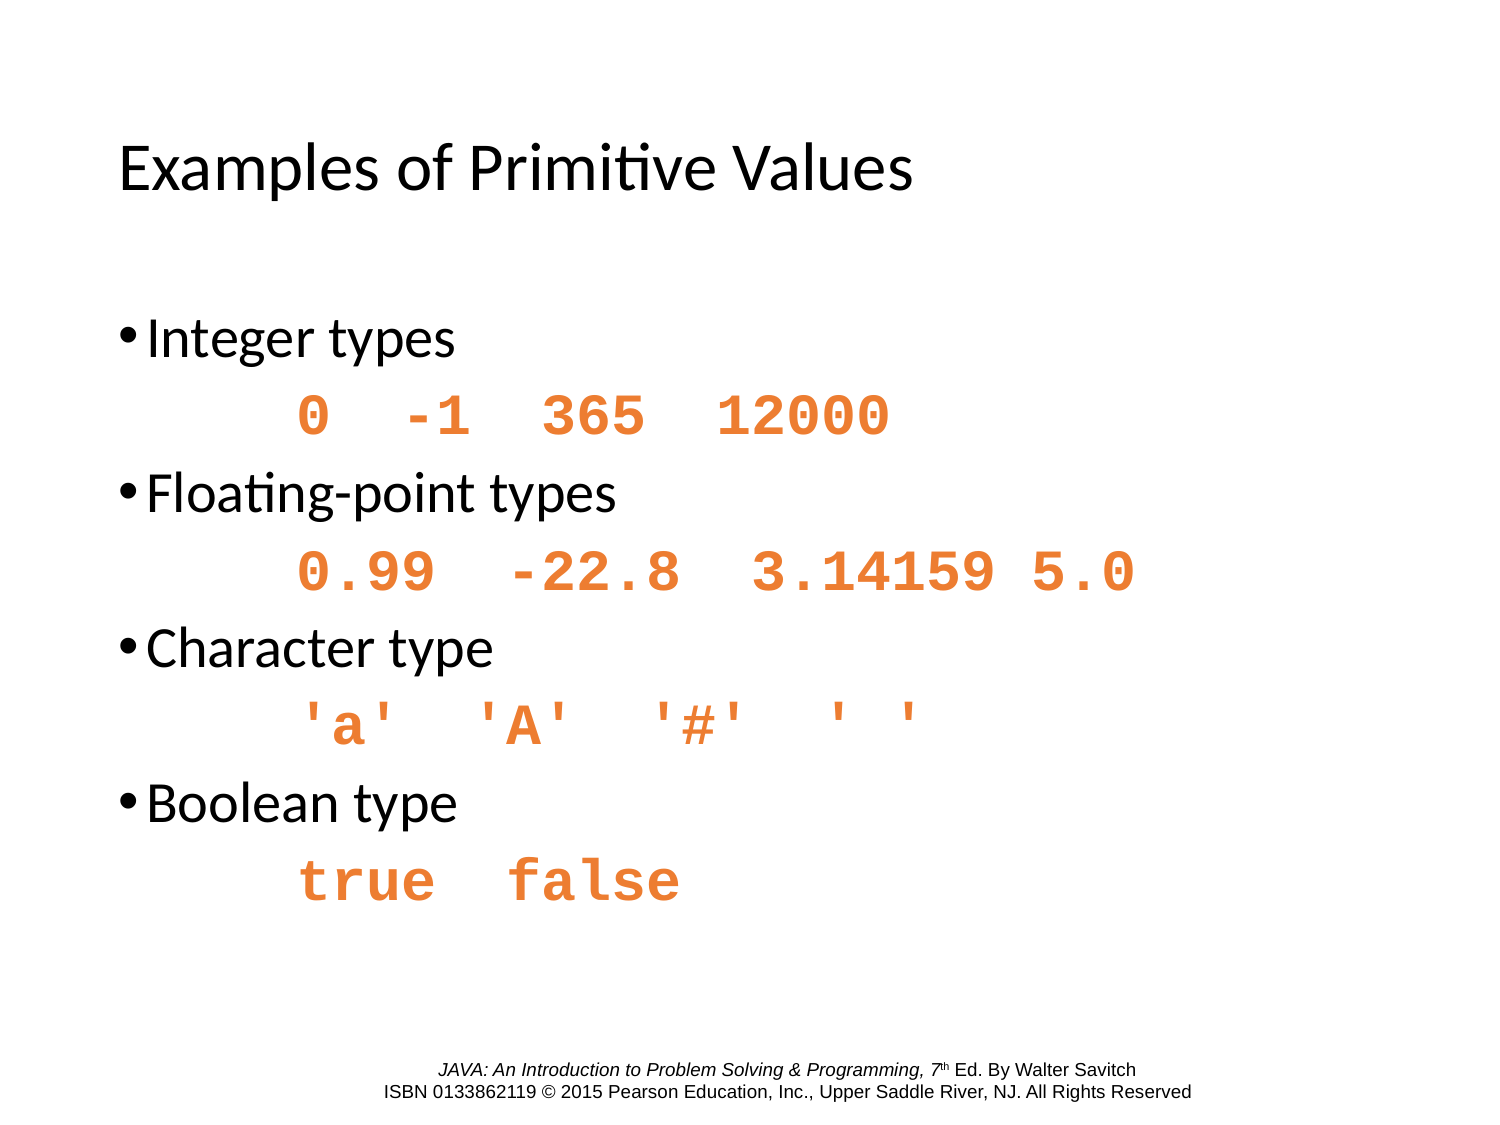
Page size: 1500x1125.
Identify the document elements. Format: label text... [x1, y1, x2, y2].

title Examples of Primitive Values [103, 59, 1397, 278]
list Integer types 0 -1 365 12000 Floating-point types 0.99 -22.8 3.14159 5.0 Character type 'a' 'A' '#' ' ' Boolean type true false [103, 299, 1397, 1014]
